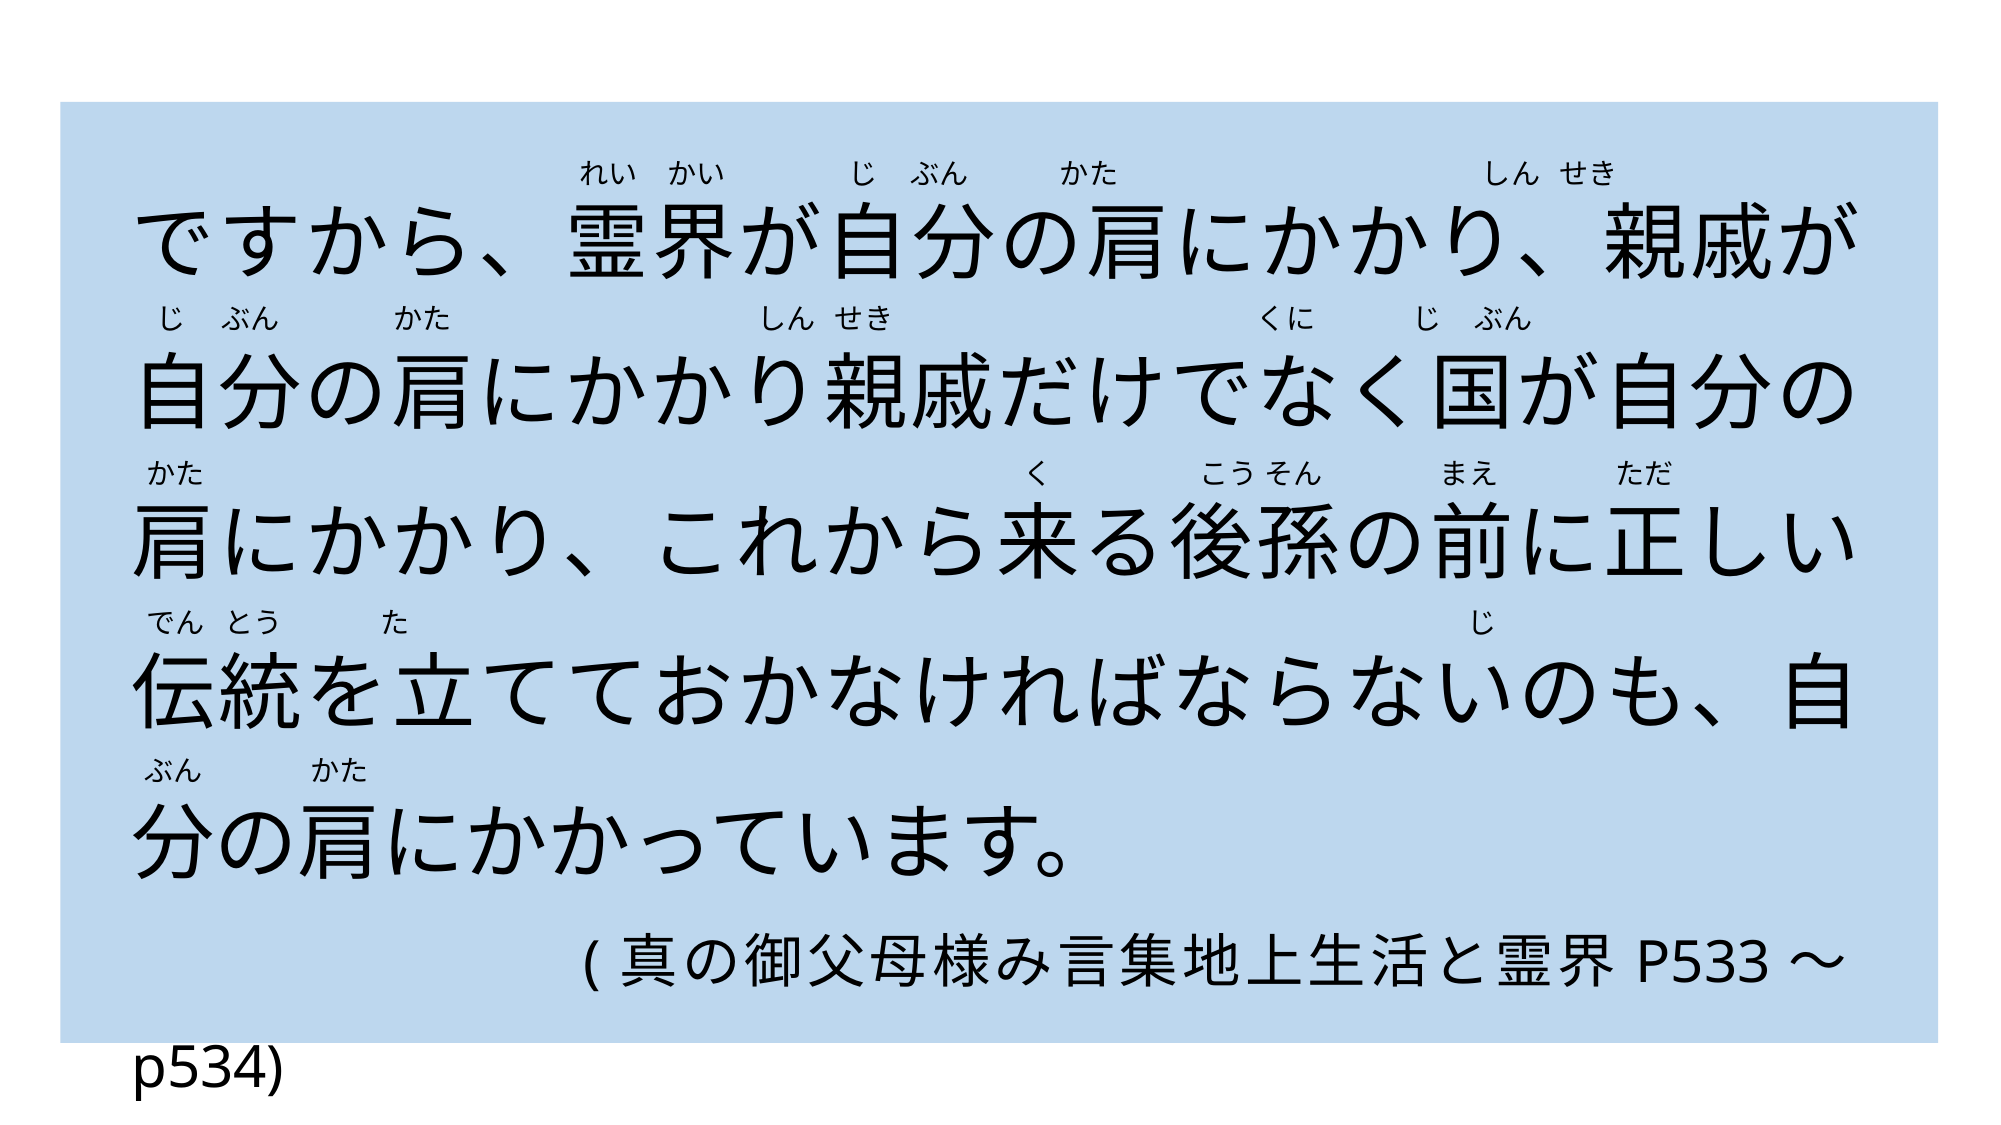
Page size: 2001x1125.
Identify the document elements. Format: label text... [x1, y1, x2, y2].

text_box れい かい じ ぶん かた しん せき [564, 130, 1863, 198]
text_box じ ぶん かた しん せき くに じ ぶん [141, 276, 1863, 344]
text_box [59, 101, 1939, 1044]
text_box ぶん かた [129, 727, 1851, 795]
text_box かた く こう そん まえ ただ [131, 430, 1853, 498]
text_box でん とう た じ [131, 579, 1853, 647]
text_box ですから、霊界が自分の肩にかかり、親戚が自分の肩にかかり親戚だけでなく国が自分の肩にかかり、これから来る後孫の前に正しい伝統を立てておかなければならないのも、自分の肩にかかっています。 (真の御父母様み言集地上生活と霊界P533～p534) [116, 132, 1876, 1107]
